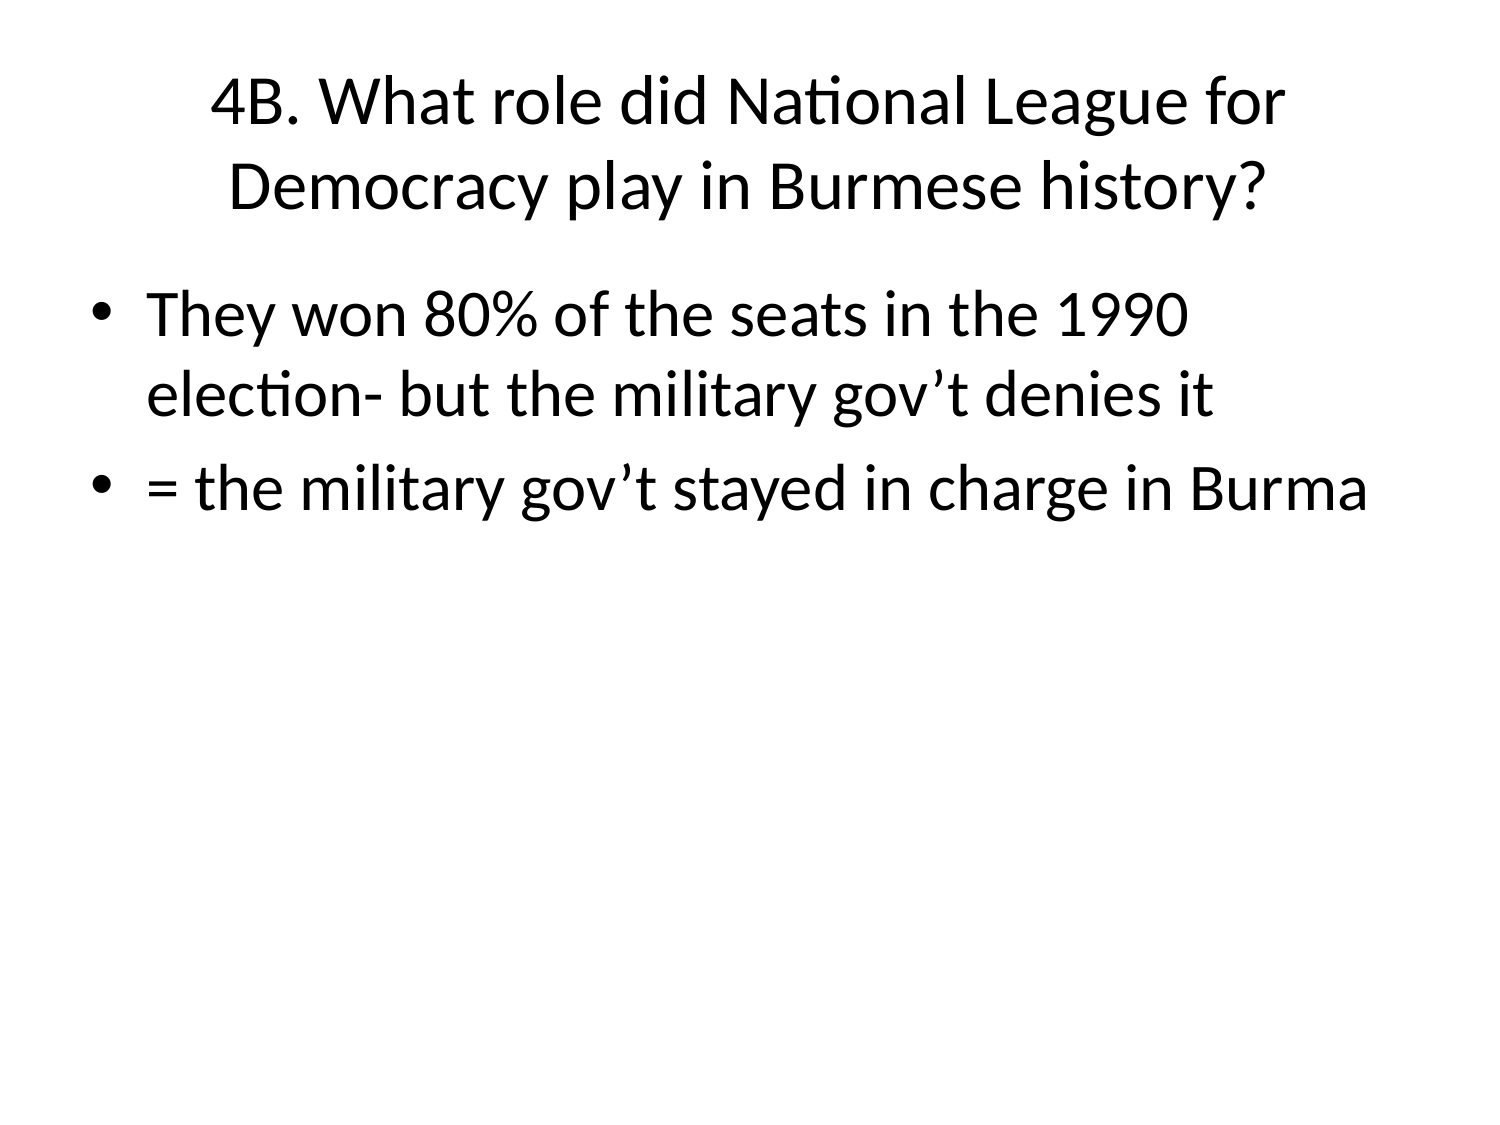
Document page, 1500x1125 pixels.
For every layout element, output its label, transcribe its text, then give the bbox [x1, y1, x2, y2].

list They won 80% of the seats in the 1990 election- but the military gov’t denies it = the military gov’t stayed in charge in Burma [75, 262, 1425, 1005]
title 4B. What role did National League for Democracy play in Burmese history? [75, 45, 1425, 233]
